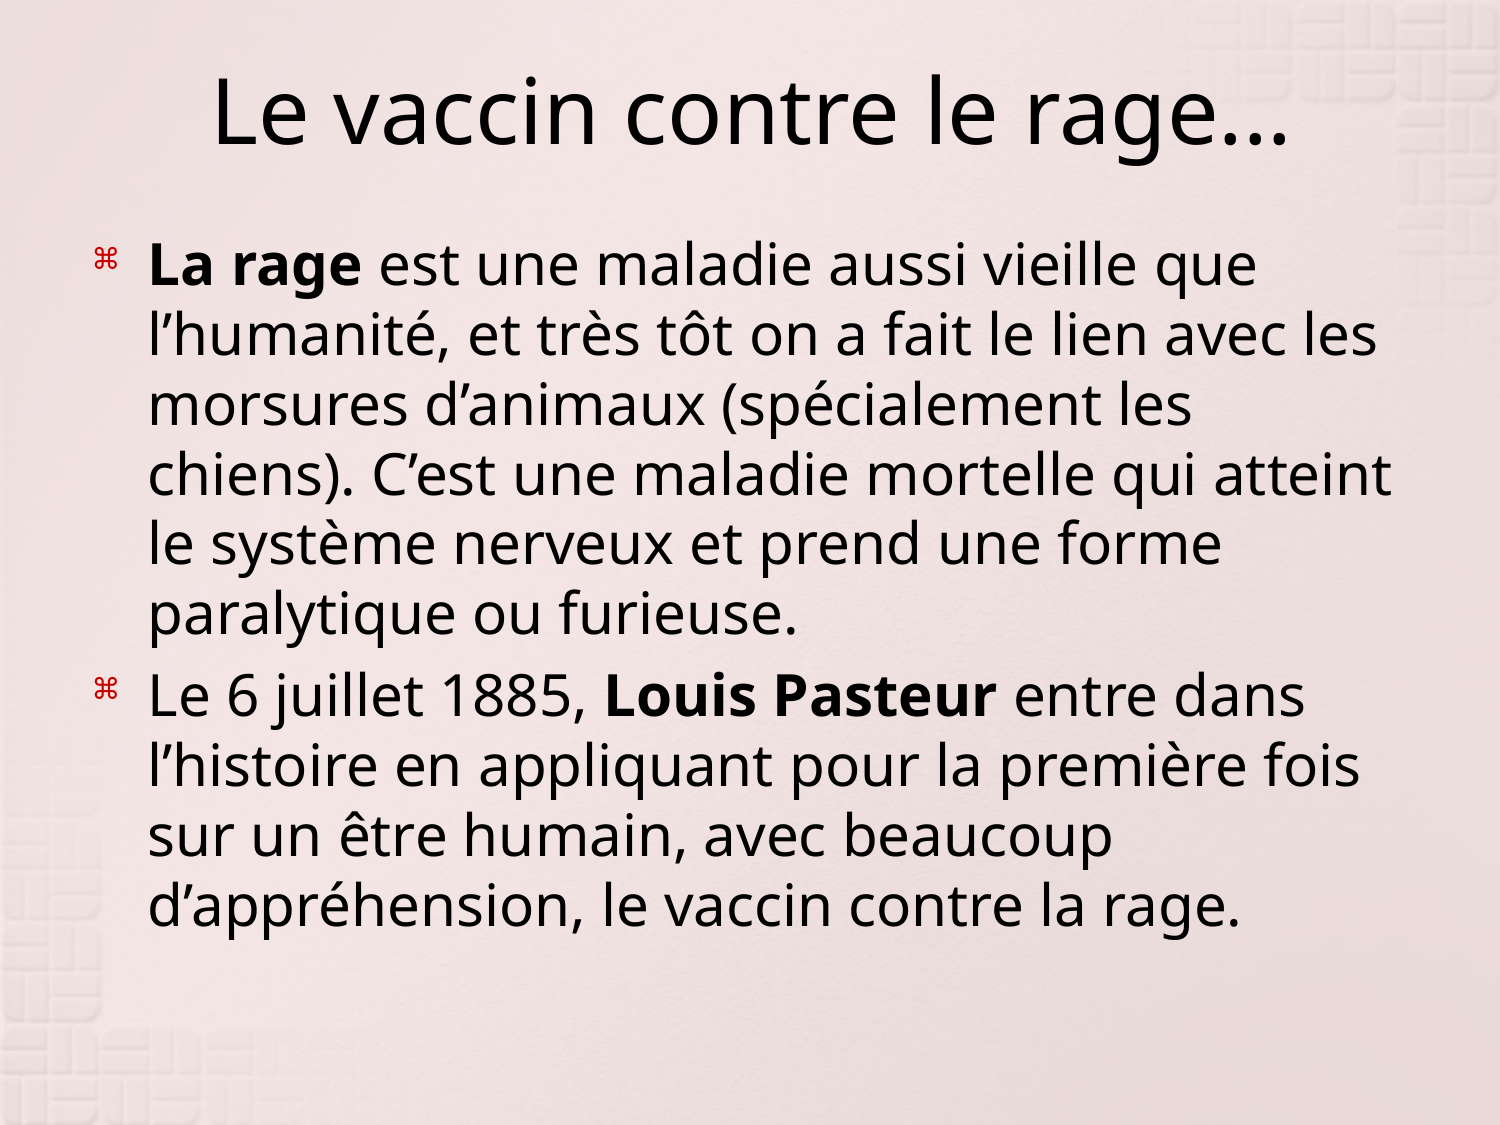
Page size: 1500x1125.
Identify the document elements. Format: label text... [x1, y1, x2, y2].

list La rage est une maladie aussi vieille que l’humanité, et très tôt on a fait le lien avec les morsures d’animaux (spécialement les chiens). C’est une maladie mortelle qui atteint le système nerveux et prend une forme paralytique ou furieuse. Le 6 juillet 1885, Louis Pasteur entre dans l’histoire en appliquant pour la première fois sur un être humain, avec beaucoup d’appréhension, le vaccin contre la rage. [76, 219, 1427, 1012]
title Le vaccin contre le rage... [76, 30, 1427, 185]
